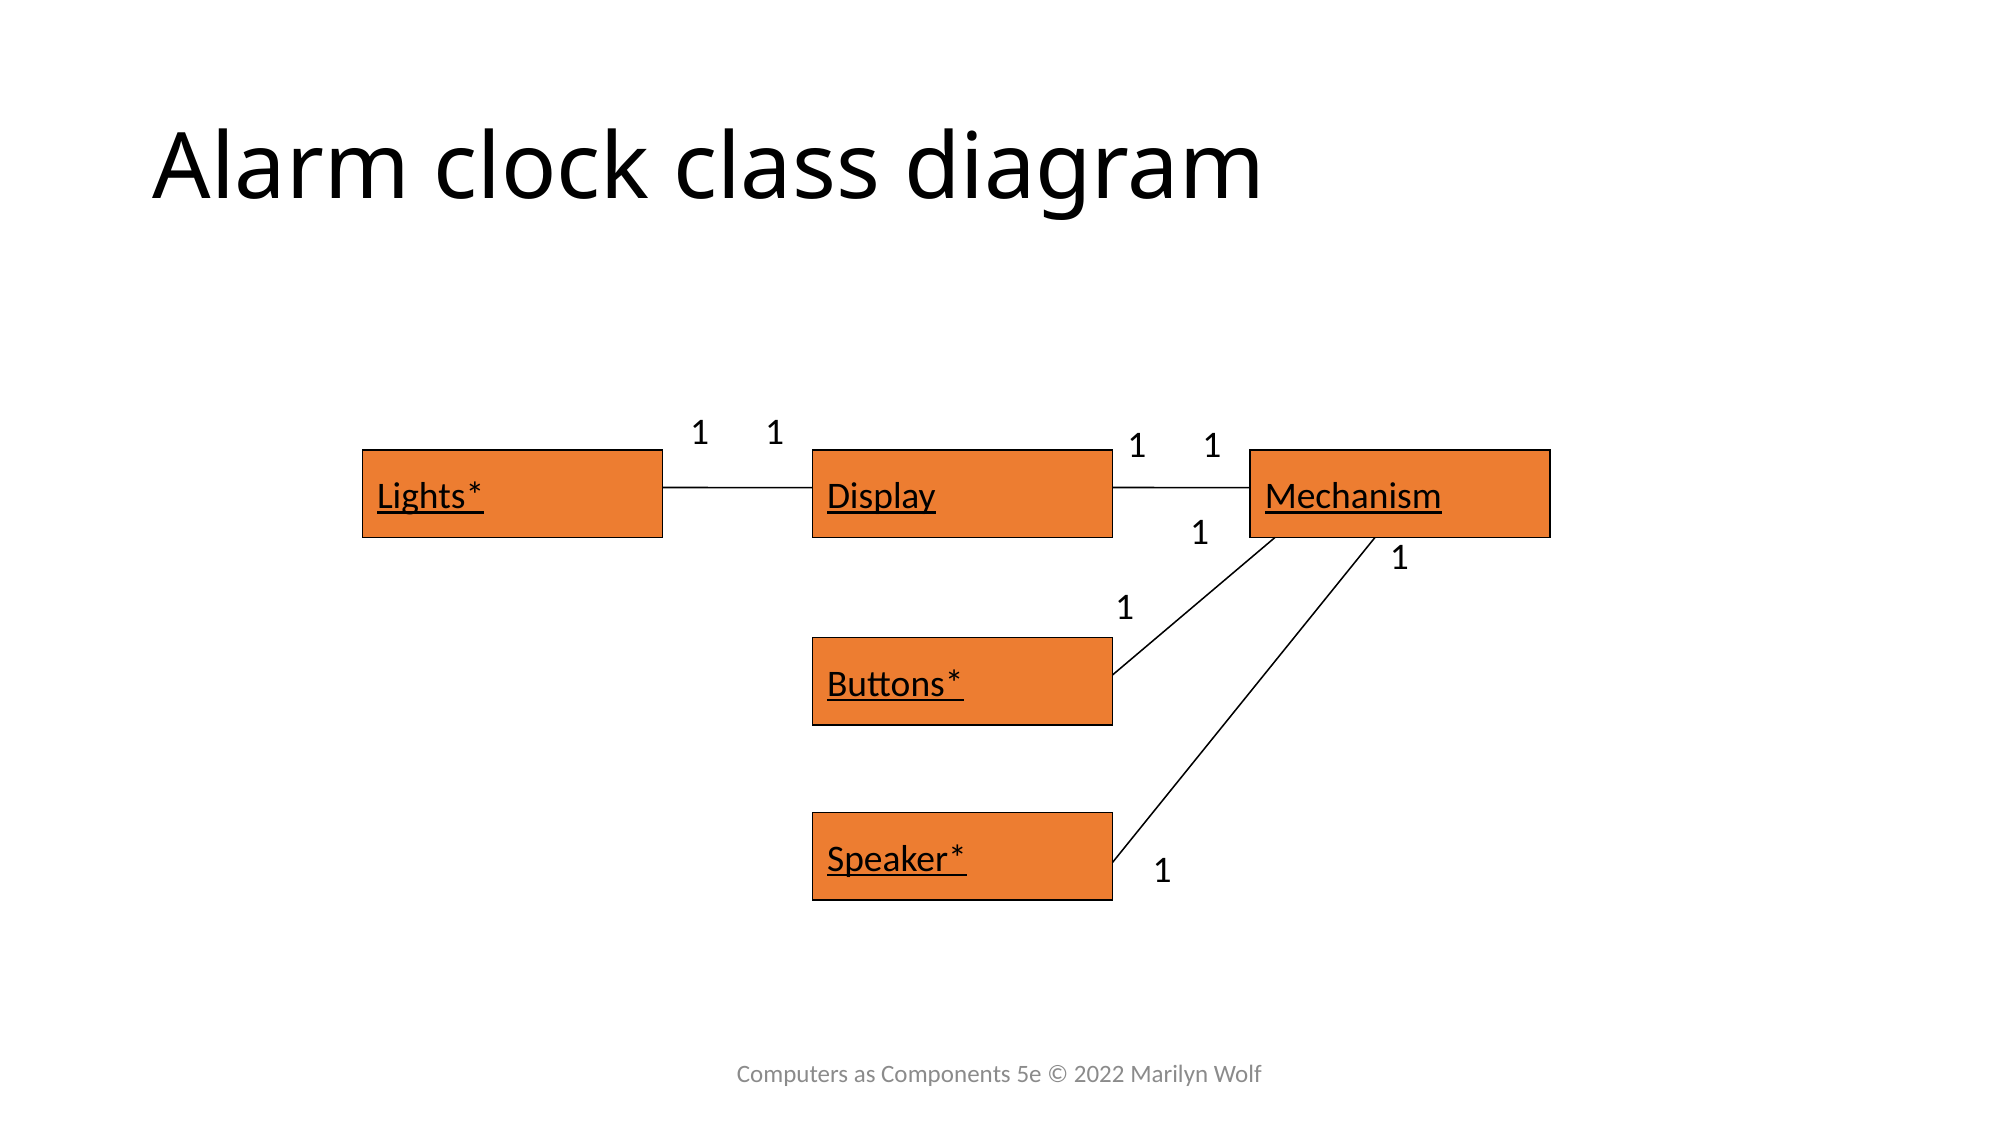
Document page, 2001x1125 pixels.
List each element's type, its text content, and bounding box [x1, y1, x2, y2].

footer Computers as Components 5e © 2022 Marilyn Wolf [662, 1042, 1338, 1103]
text_box Mechanism [1249, 449, 1550, 538]
title Alarm clock class diagram [137, 59, 1863, 278]
text_box Lights* [362, 449, 663, 538]
text_box 1 [1137, 837, 1187, 898]
text_box Display [812, 449, 1113, 538]
text_box Speaker* [812, 812, 1113, 900]
text_box Buttons* [812, 637, 1113, 725]
text_box 1 [1175, 499, 1225, 560]
text_box 1 [1187, 412, 1237, 473]
text_box 1 [675, 399, 725, 460]
text_box 1 [750, 399, 800, 460]
text_box 1 [1375, 524, 1424, 585]
text_box 1 [1112, 412, 1162, 473]
text_box 1 [1100, 574, 1150, 635]
